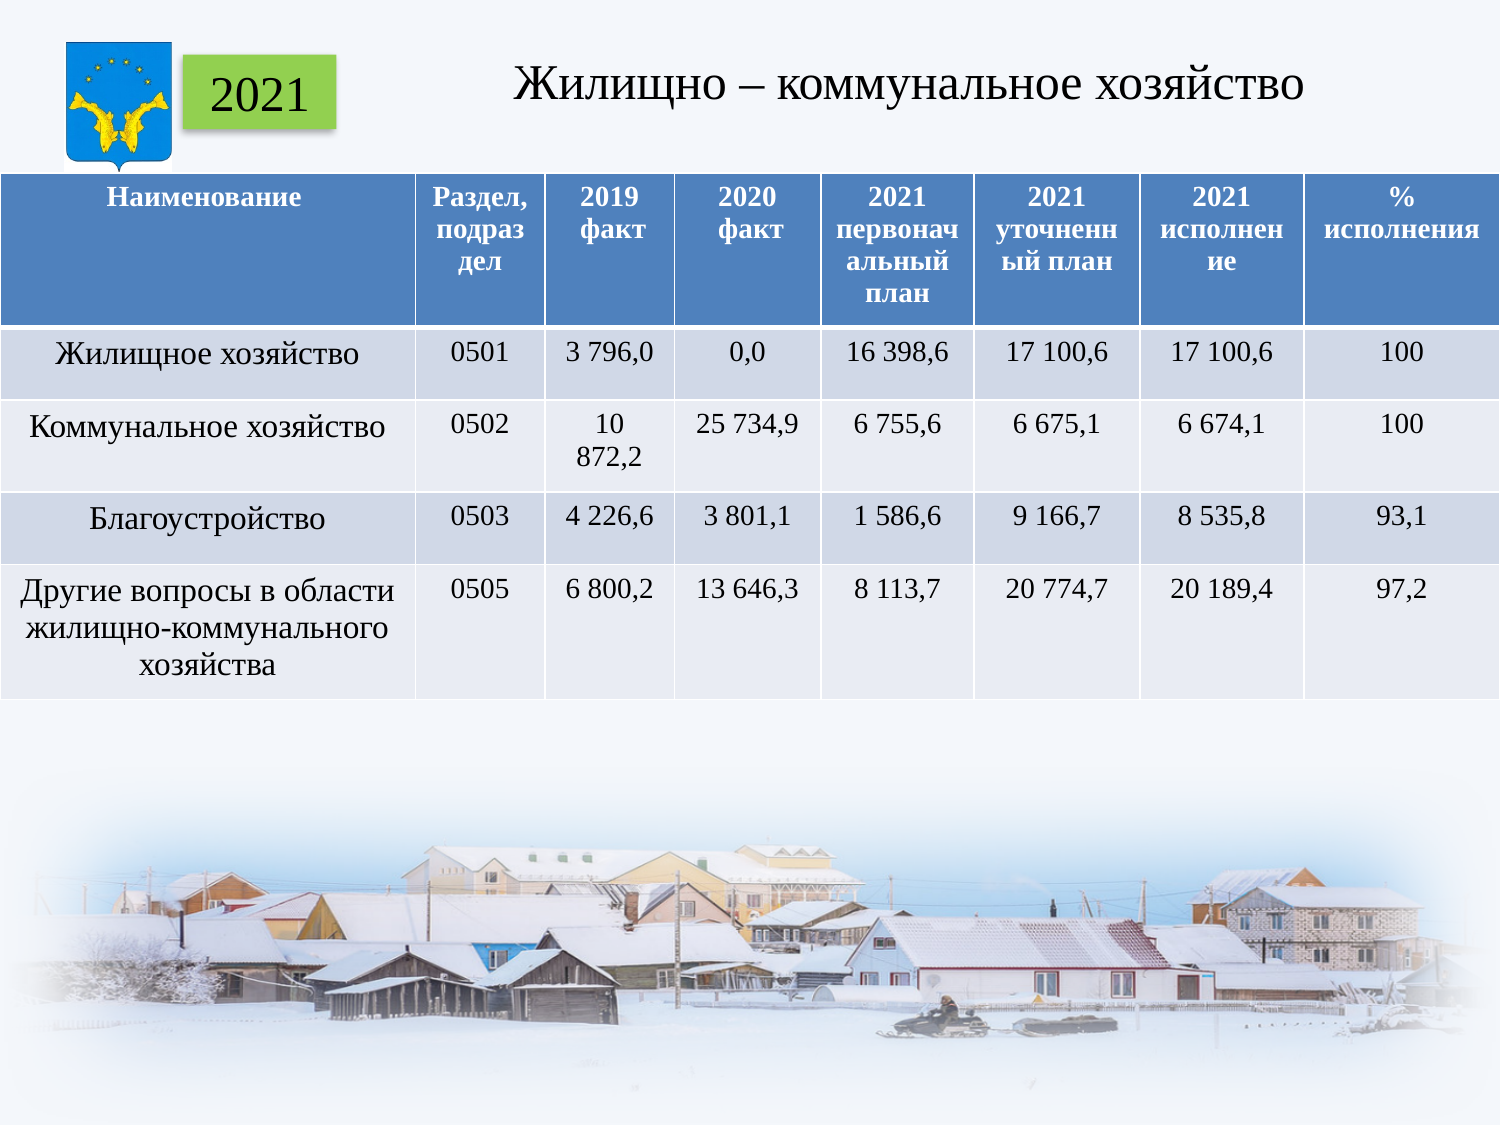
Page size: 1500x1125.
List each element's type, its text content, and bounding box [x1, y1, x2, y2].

table_cell 8 113,7 [822, 565, 973, 699]
table_cell 20 774,7 [975, 565, 1139, 699]
table_cell 10 872,2 [546, 401, 674, 491]
table_cell 0502 [416, 401, 544, 491]
table_cell 6 800,2 [546, 565, 674, 699]
text_box Жилищно – коммунальное хозяйство [371, 42, 1447, 118]
table_header 2021 первоначальный план [822, 174, 973, 325]
picture [0, 763, 1500, 1125]
table_cell 97,2 [1305, 565, 1499, 699]
table_header 2021 уточненный план [975, 174, 1139, 325]
table_cell 6 675,1 [975, 401, 1139, 491]
text_box 2021 [182, 54, 337, 130]
table_cell 0,0 [675, 330, 820, 399]
table_cell 100 [1305, 401, 1499, 491]
table_cell 4 226,6 [546, 493, 674, 564]
table_cell 0505 [416, 565, 544, 699]
table_cell 25 734,9 [675, 401, 820, 491]
table_cell 17 100,6 [1141, 330, 1303, 399]
table_cell 17 100,6 [975, 330, 1139, 399]
table_cell 9 166,7 [975, 493, 1139, 564]
table_cell 1 586,6 [822, 493, 973, 564]
table_cell Другие вопросы в области жилищно-коммунального хозяйства [1, 565, 415, 699]
table_cell 100 [1305, 330, 1499, 399]
table_header 2020 факт [675, 174, 820, 325]
table_header 2019 факт [546, 174, 674, 325]
table_cell 6 755,6 [822, 401, 973, 491]
picture [64, 42, 172, 173]
table_cell Коммунальное хозяйство [1, 401, 415, 491]
table_cell 0503 [416, 493, 544, 564]
table_cell 16 398,6 [822, 330, 973, 399]
table_cell 0501 [416, 330, 544, 399]
table_cell 93,1 [1305, 493, 1499, 564]
table_cell 6 674,1 [1141, 401, 1303, 491]
table_cell 8 535,8 [1141, 493, 1303, 564]
table_header % исполнения [1305, 174, 1499, 325]
table_header Наименование [1, 174, 415, 325]
table_header 2021 исполнение [1141, 174, 1303, 325]
table_cell 3 801,1 [675, 493, 820, 564]
table_cell Благоустройство [1, 493, 415, 564]
table_cell 20 189,4 [1141, 565, 1303, 699]
table_cell Жилищное хозяйство [1, 330, 415, 399]
table_cell 3 796,0 [546, 330, 674, 399]
table_header Раздел, подраздел [416, 174, 544, 325]
table_cell 13 646,3 [675, 565, 820, 699]
